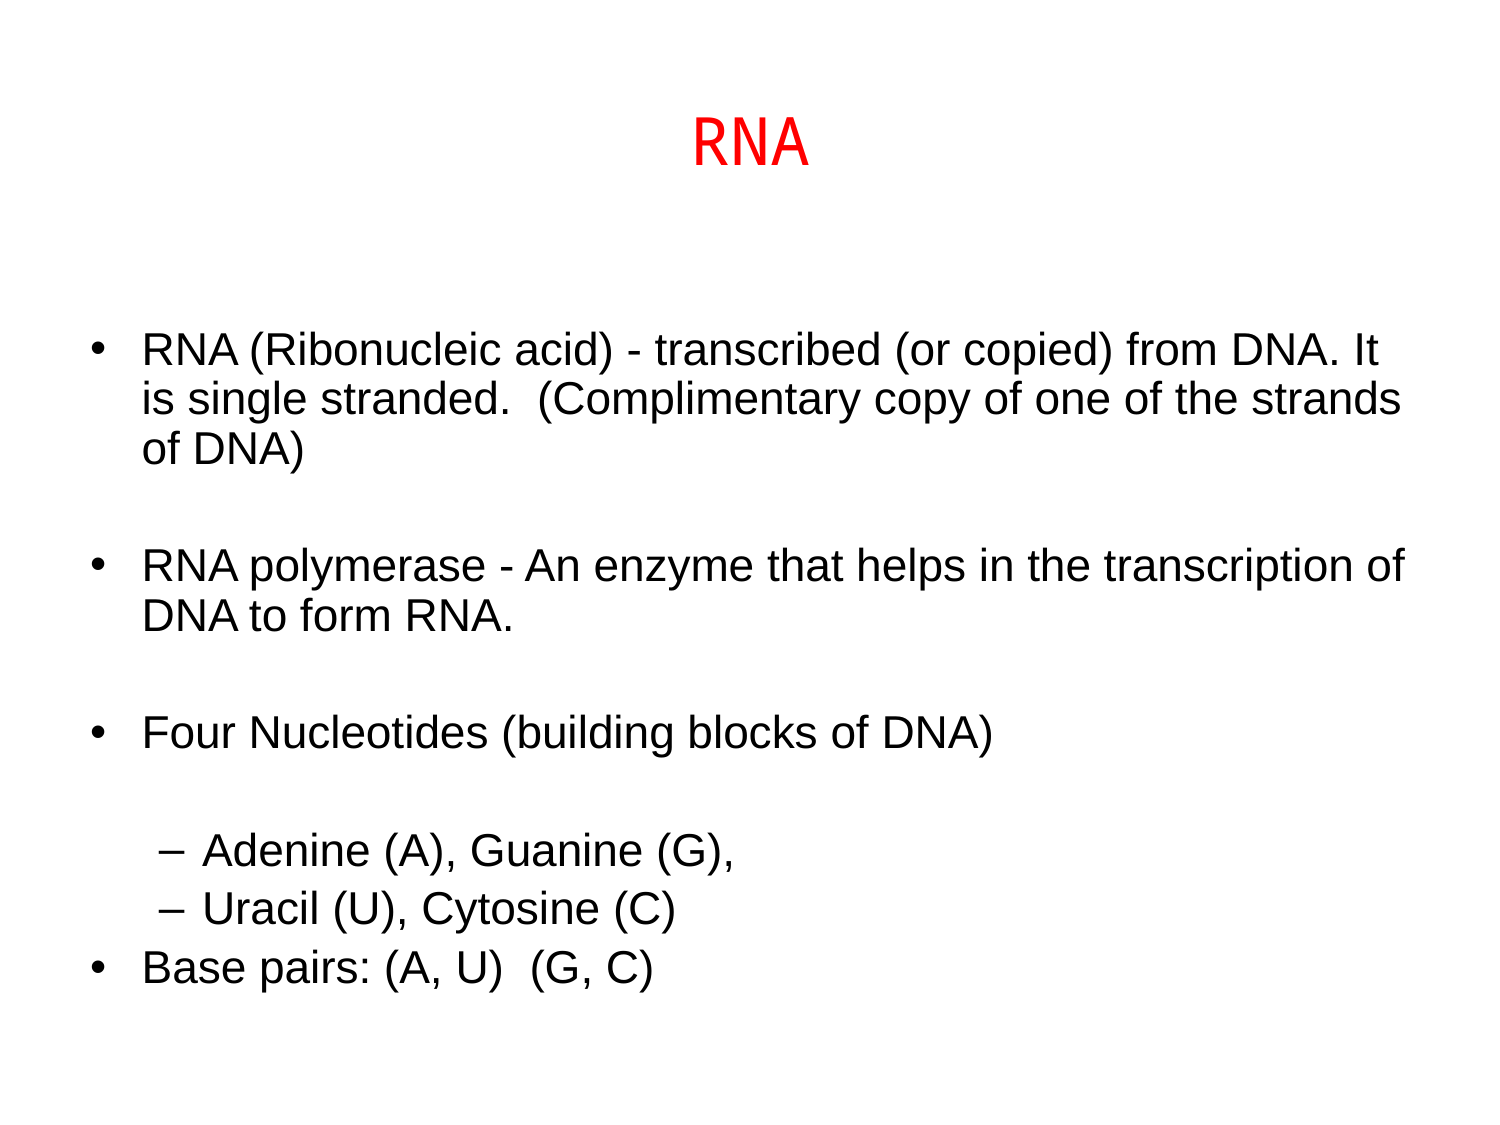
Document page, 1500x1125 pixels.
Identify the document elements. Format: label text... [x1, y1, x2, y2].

title RNA [75, 45, 1425, 233]
list RNA (Ribonucleic acid) - transcribed (or copied) from DNA. It is single stranded. (Complimentary copy of one of the strands of DNA) RNA polymerase - An enzyme that helps in the transcription of DNA to form RNA. Four Nucleotides (building blocks of DNA) Adenine (A), Guanine (G), Uracil (U), Cytosine (C) Base pairs: (A, U) (G, C) [75, 262, 1425, 1005]
